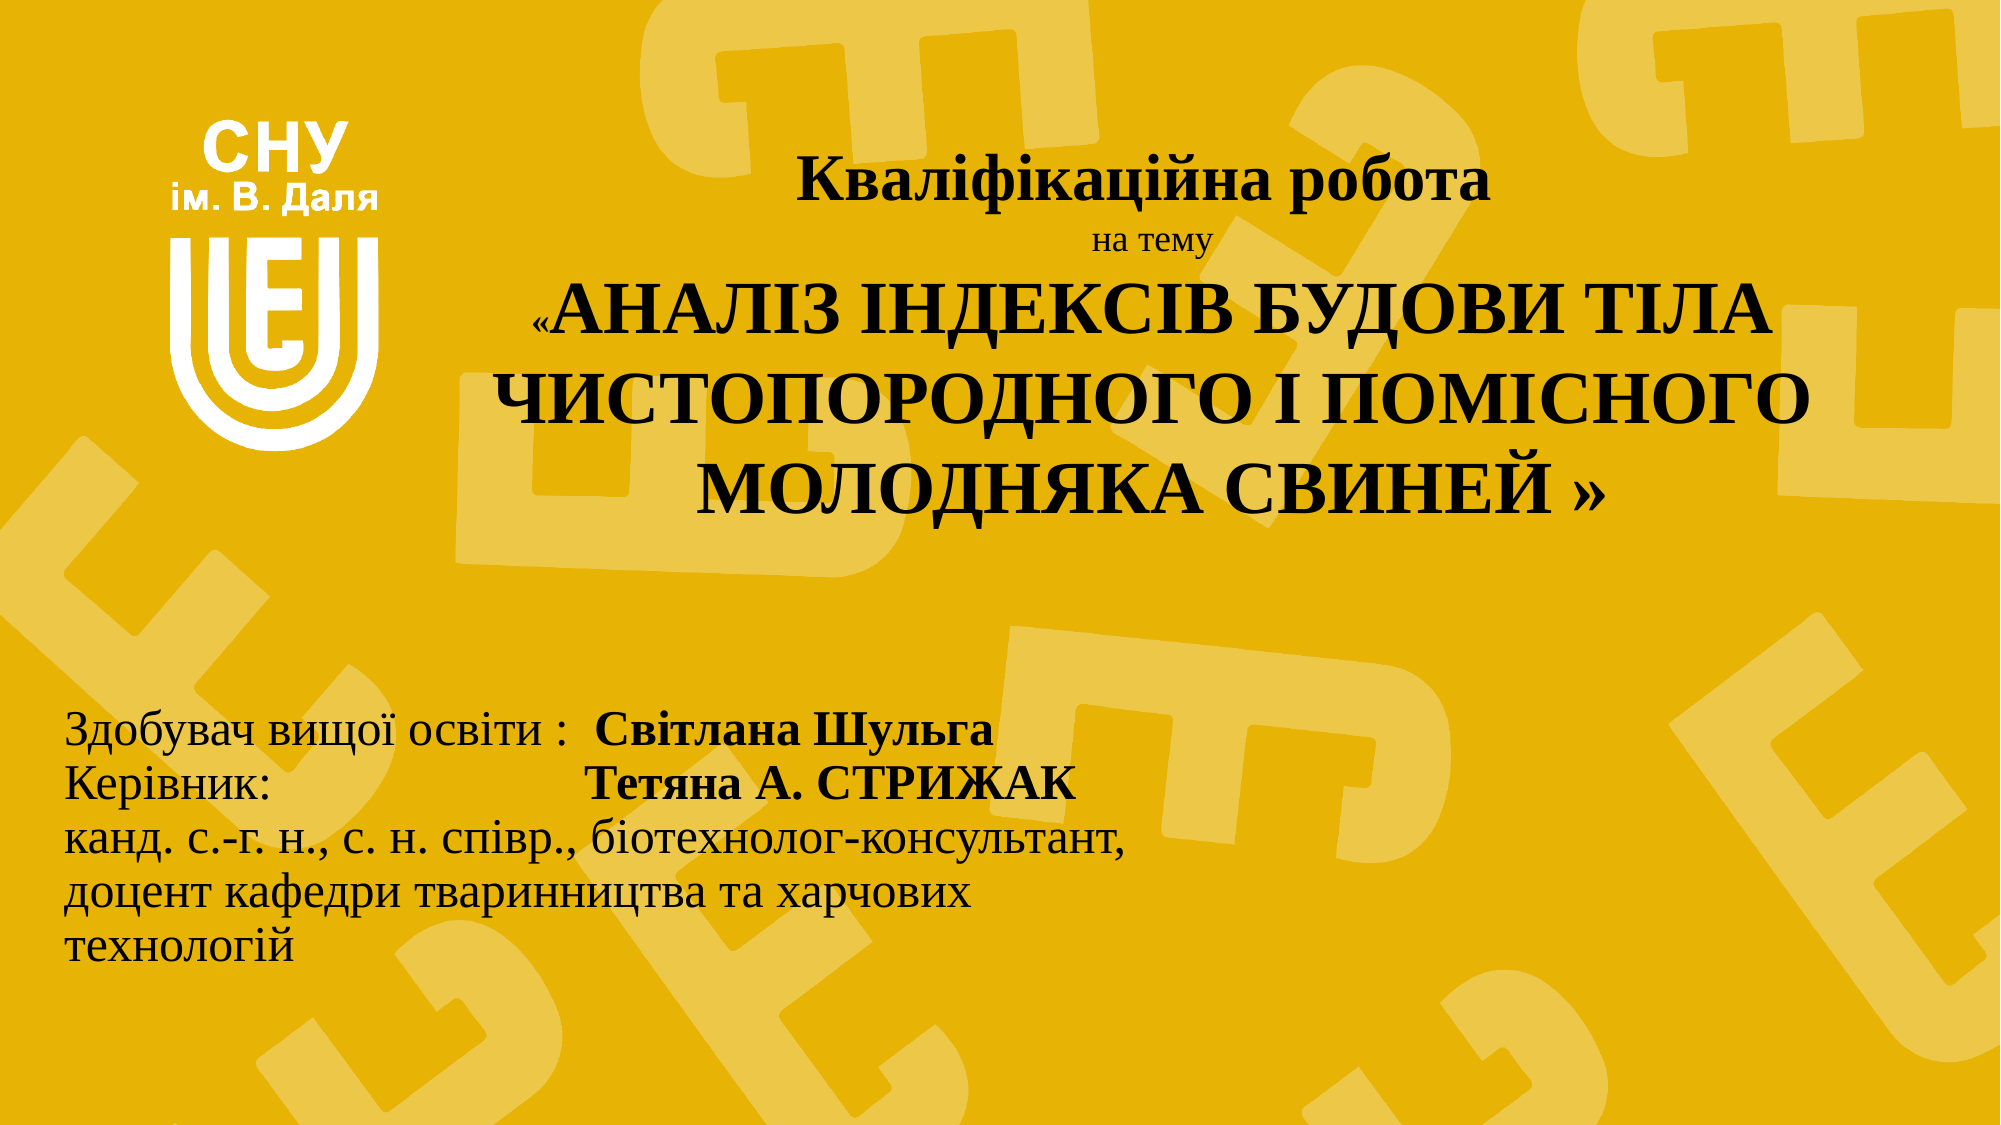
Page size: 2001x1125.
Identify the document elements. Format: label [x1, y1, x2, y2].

list [0, 0, 2000, 1125]
